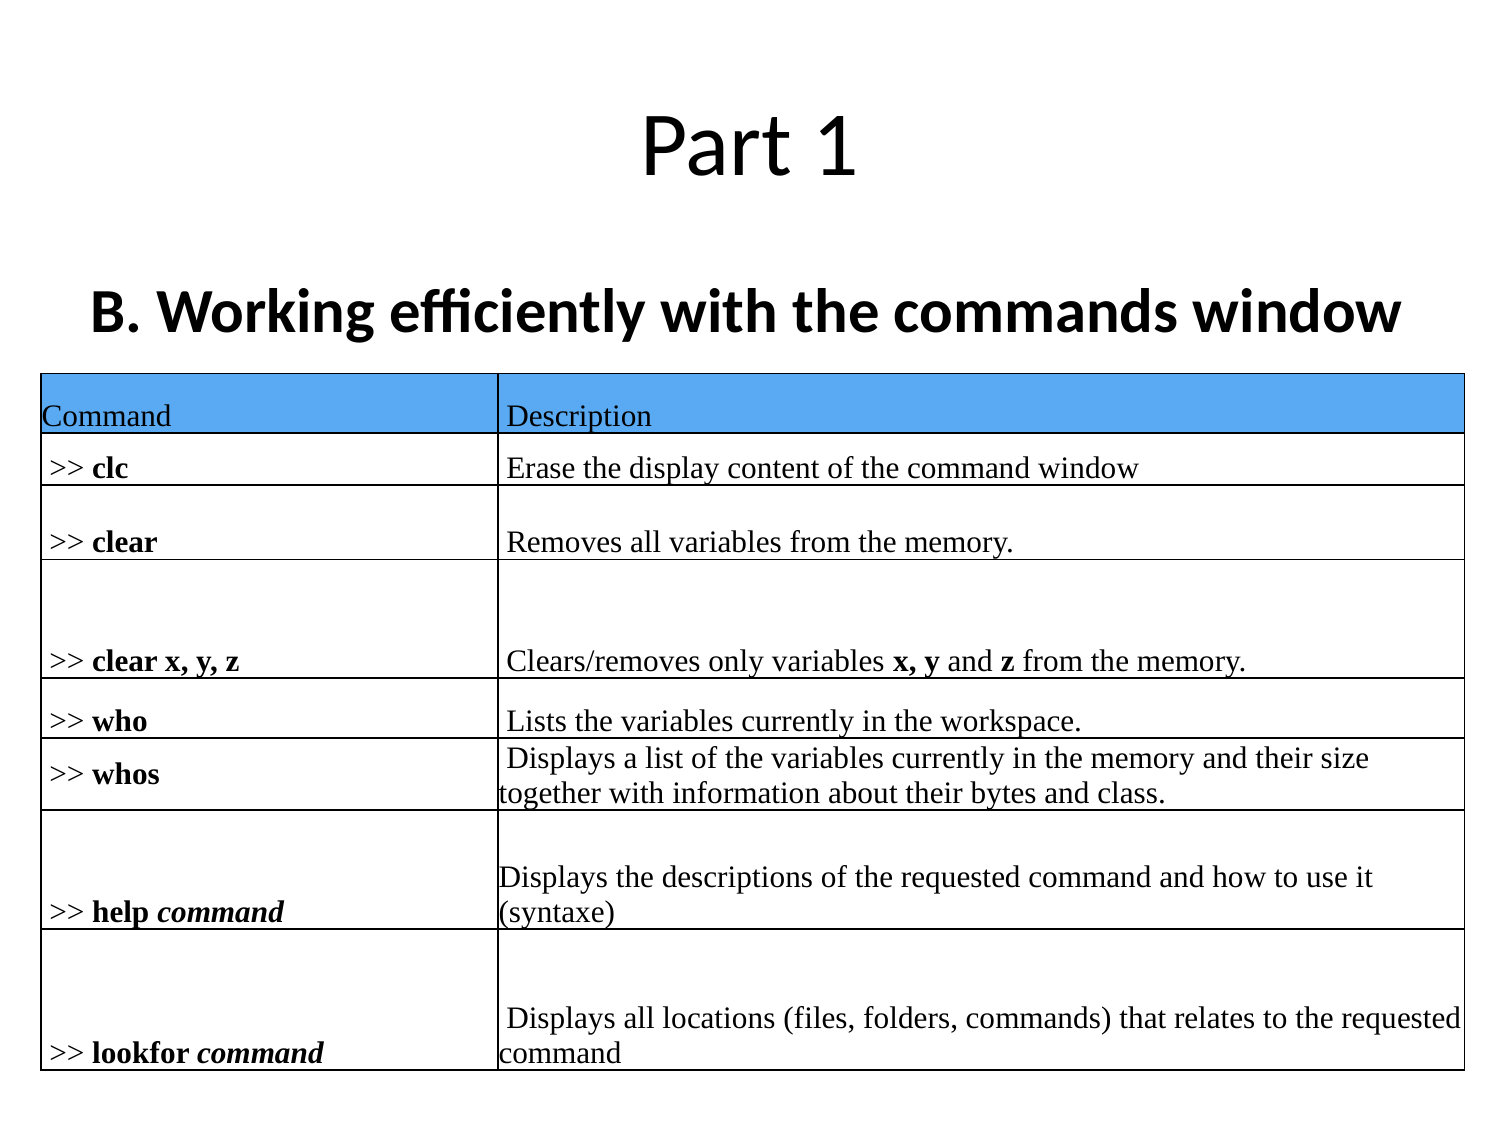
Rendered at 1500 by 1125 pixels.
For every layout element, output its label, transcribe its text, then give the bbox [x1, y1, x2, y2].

table_cell >> whos [42, 739, 497, 809]
table_cell >> help command [42, 811, 497, 928]
table_cell Displays a list of the variables currently in the memory and their size together with information about their bytes and class. [499, 739, 1464, 809]
table_cell Displays all locations (files, folders, commands) that relates to the requested command [499, 930, 1464, 1069]
list B. Working efficiently with the commands window [75, 262, 1425, 373]
table_cell >> clc [42, 434, 497, 484]
table_cell Clears/removes only variables x, y and z from the memory. [499, 560, 1464, 677]
table_cell Removes all variables from the memory. [499, 486, 1464, 559]
table_cell >> clear [42, 486, 497, 559]
table_cell >> lookfor command [42, 930, 497, 1069]
title Part 1 [75, 45, 1425, 233]
table_cell Lists the variables currently in the workspace. [499, 679, 1464, 737]
table_cell >> clear x, y, z [42, 560, 497, 677]
table_header Description [499, 374, 1464, 432]
table_cell Erase the display content of the command window [499, 434, 1464, 484]
table_cell Displays the descriptions of the requested command and how to use it (syntaxe) [499, 811, 1464, 928]
table_header Command [42, 374, 497, 432]
table_cell >> who [42, 679, 497, 737]
